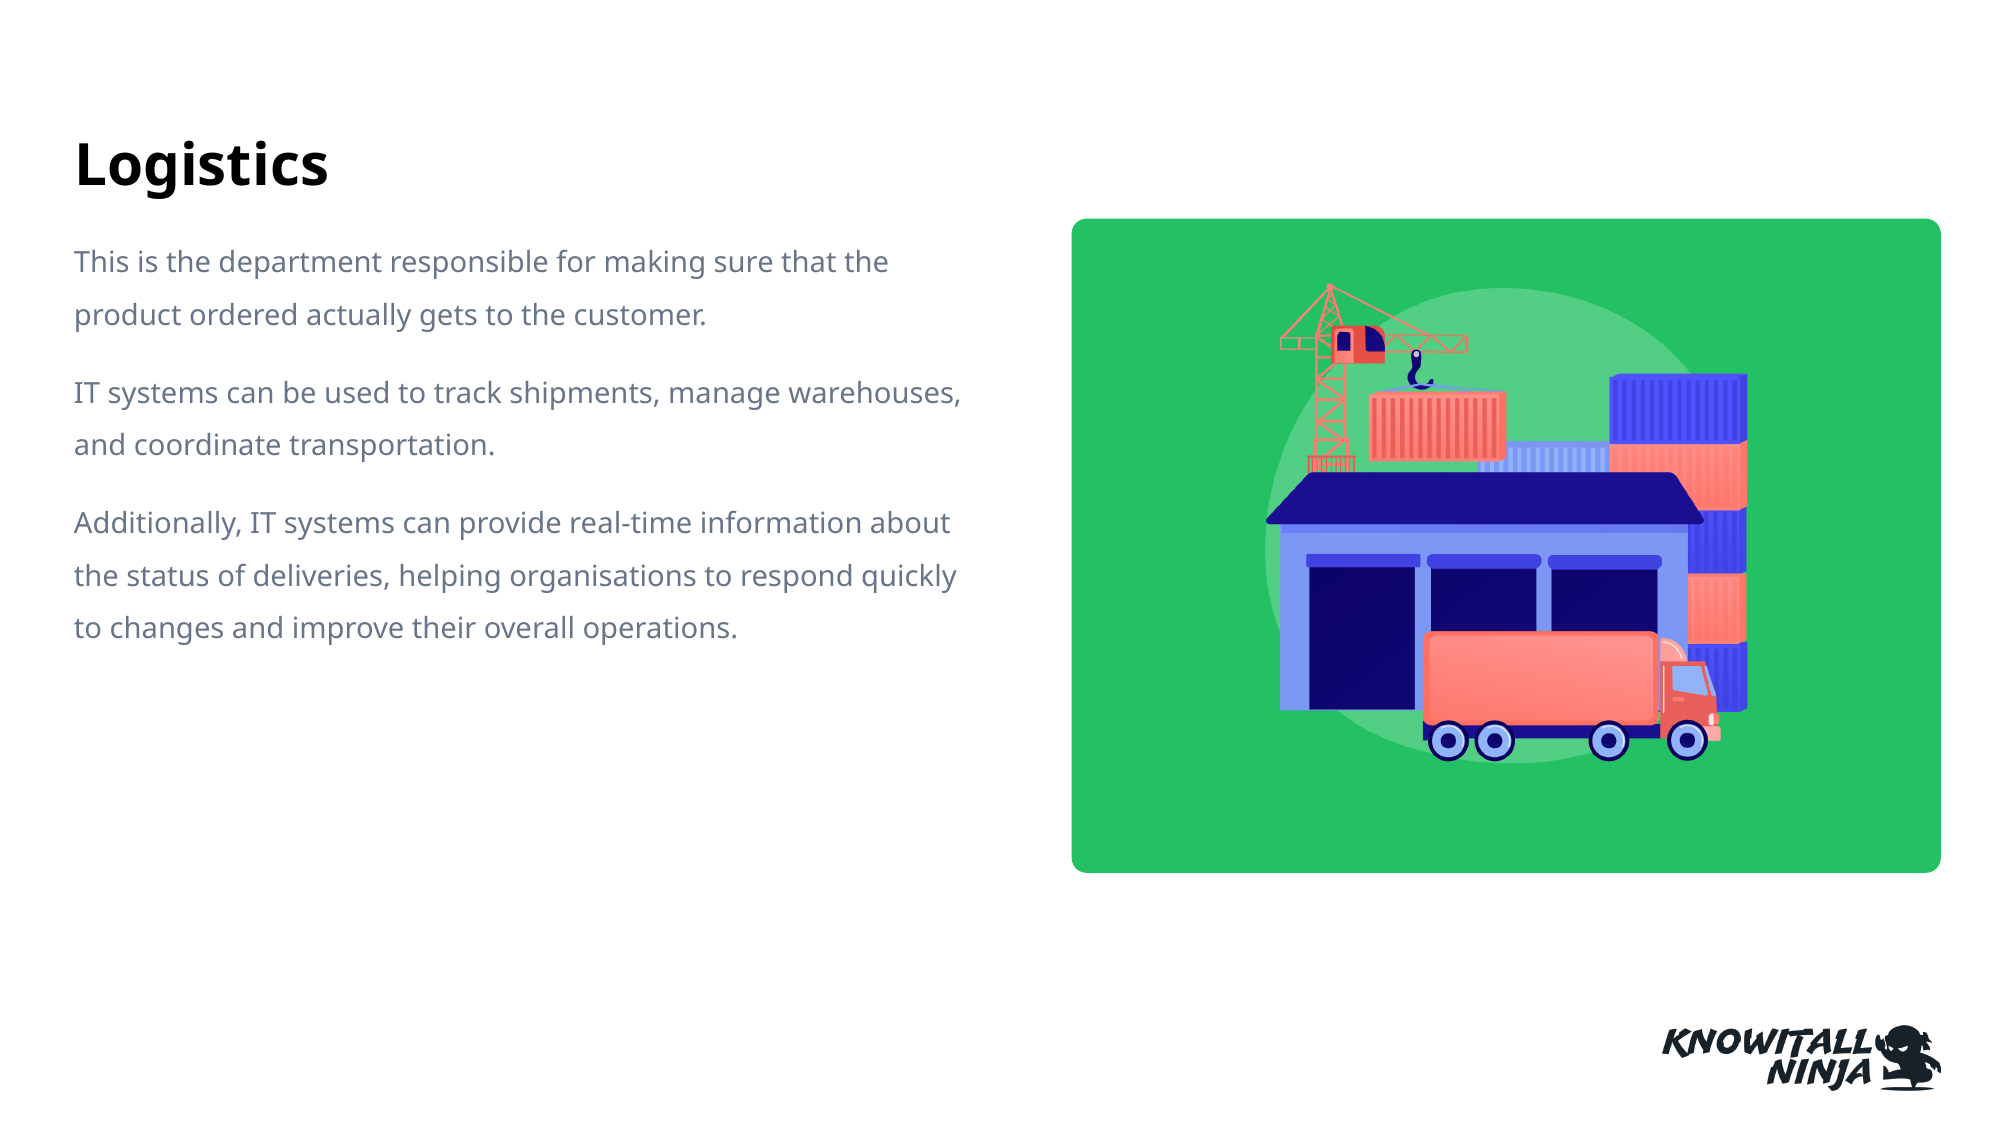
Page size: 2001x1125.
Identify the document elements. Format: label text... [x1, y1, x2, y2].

picture [1662, 1025, 1941, 1091]
picture [1071, 218, 1942, 874]
list This is the department responsible for making sure that the product ordered actually gets to the customer. IT systems can be used to track shipments, manage warehouses, and coordinate transportation. Additionally, IT systems can provide real-time information about the status of deliveries, helping organisations to respond quickly to changes and improve their overall operations. [59, 218, 1000, 1091]
title Logistics [59, 117, 1000, 206]
